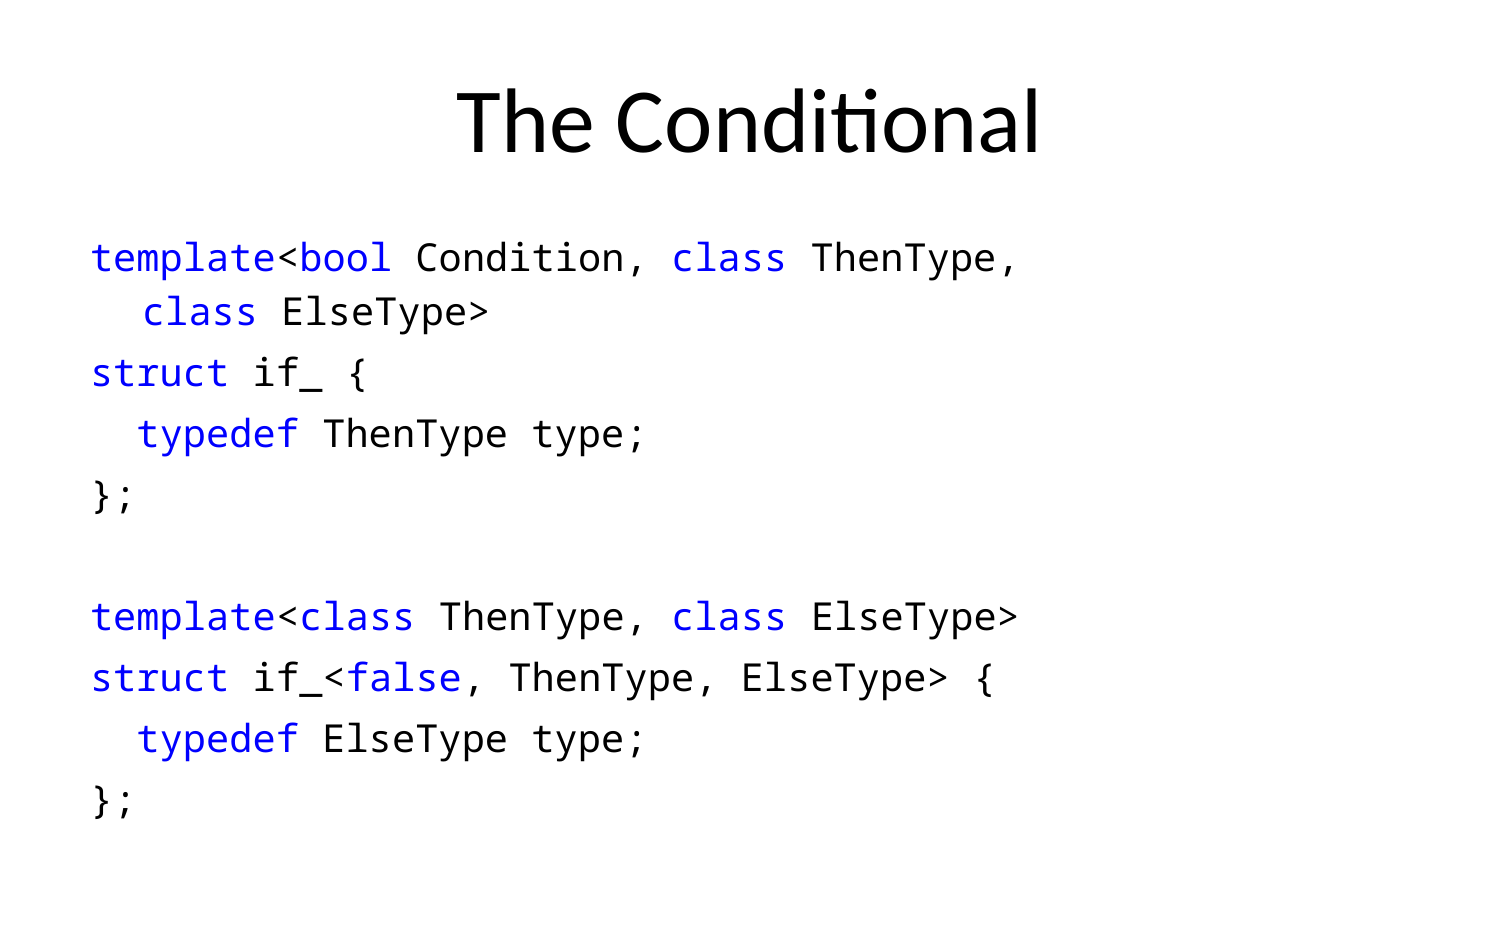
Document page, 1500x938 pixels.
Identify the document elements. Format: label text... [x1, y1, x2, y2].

title The Conditional [75, 37, 1425, 194]
list template<bool Condition, class ThenType, class ElseType> struct if_ { typedef ThenType type; }; template<class ThenType, class ElseType> struct if_<false, ThenType, ElseType> { typedef ElseType type; }; [75, 218, 1425, 838]
